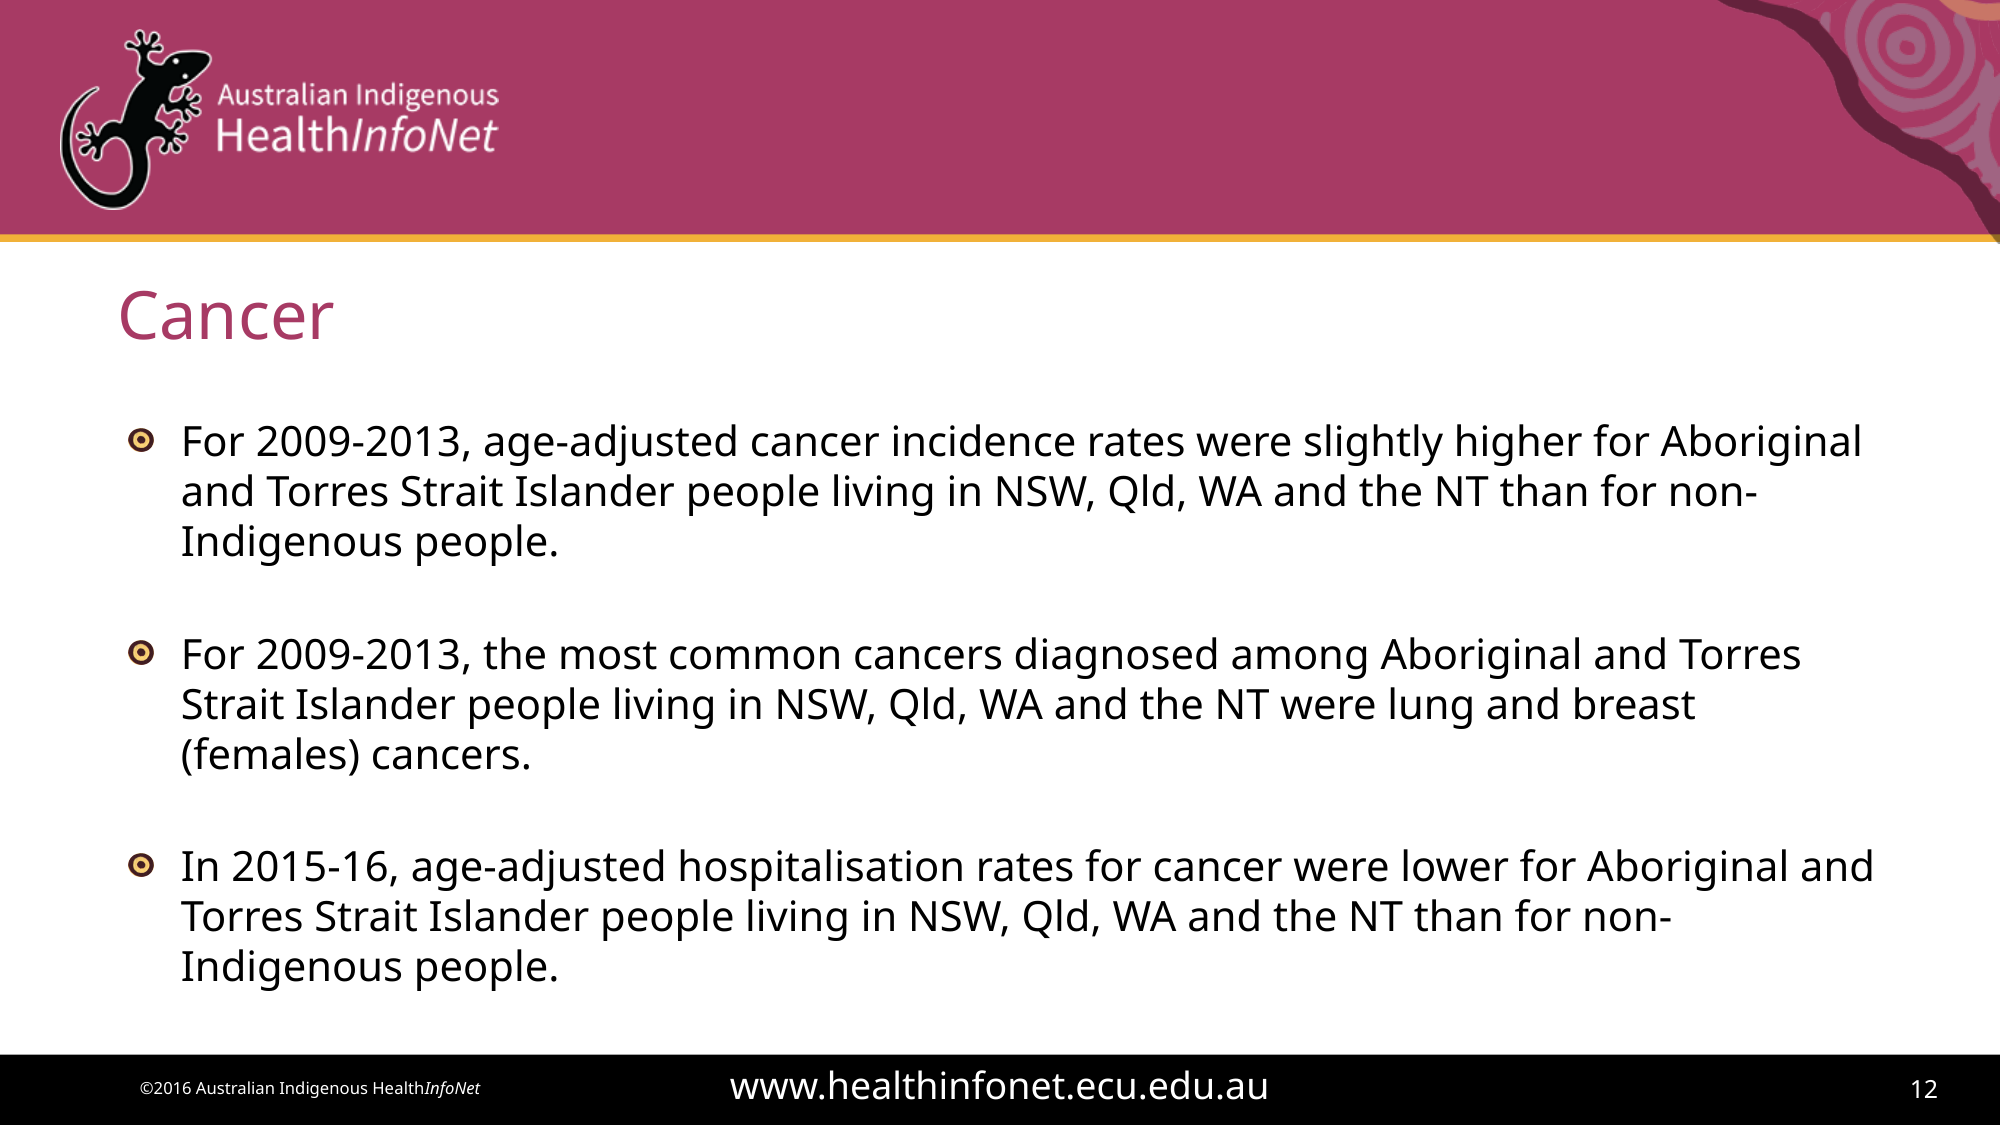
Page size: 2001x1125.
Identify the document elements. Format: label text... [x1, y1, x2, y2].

title Cancer [102, 249, 1900, 375]
picture [128, 853, 154, 877]
picture [60, 29, 499, 210]
list For 2009-2013, age-adjusted cancer incidence rates were slightly higher for Aboriginal and Torres Strait Islander people living in NSW, Qld, WA and the NT than for non-Indigenous people. For 2009-2013, the most common cancers diagnosed among Aboriginal and Torres Strait Islander people living in NSW, Qld, WA and the NT were lung and breast (females) cancers. In 2015-16, age-adjusted hospitalisation rates for cancer were lower for Aboriginal and Torres Strait Islander people living in NSW, Qld, WA and the NT than for non-Indigenous people. [99, 399, 1901, 1051]
picture [128, 428, 154, 452]
picture [128, 640, 154, 665]
picture [1673, 0, 2000, 279]
